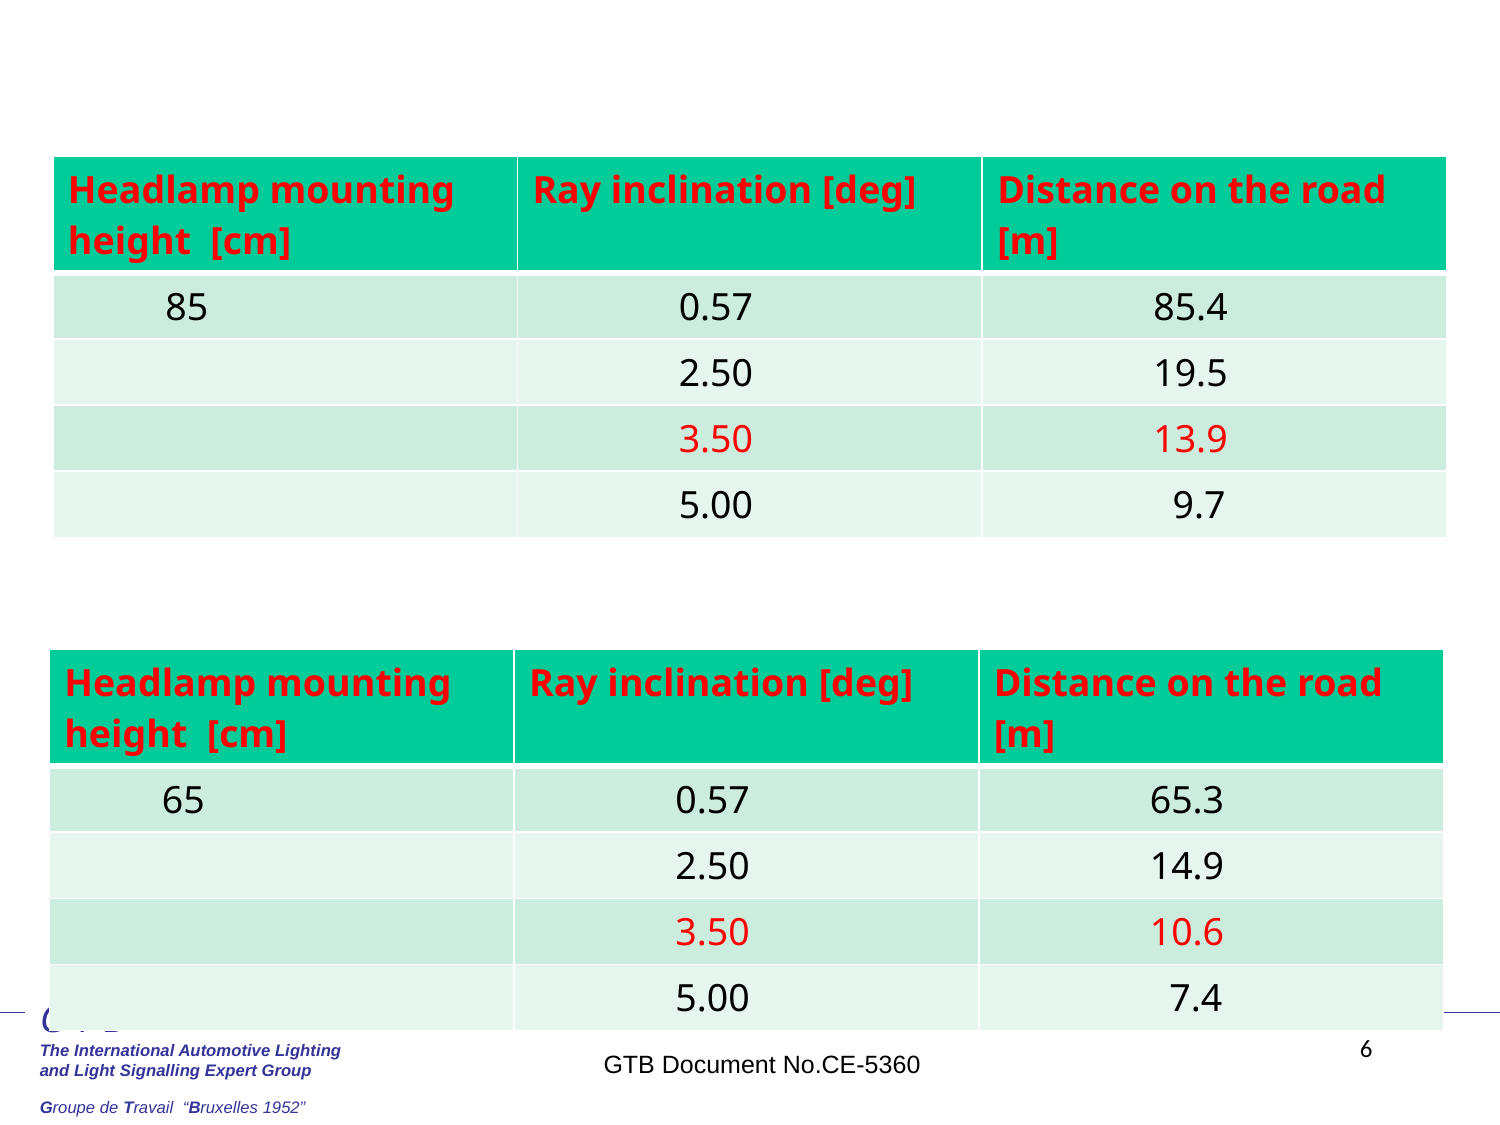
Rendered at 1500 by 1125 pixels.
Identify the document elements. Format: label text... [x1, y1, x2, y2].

table_cell 13.9 [983, 406, 1446, 470]
table_cell 0.57 [515, 769, 978, 831]
table_header Headlamp mounting height [cm] [50, 650, 513, 763]
slide_number 6 [1074, 1024, 1388, 1101]
table_cell 3.50 [515, 899, 978, 964]
table_cell [50, 965, 513, 1030]
table_cell [54, 340, 517, 404]
table_cell 65.3 [980, 769, 1443, 831]
table_cell 14.9 [980, 833, 1443, 898]
table_cell 5.00 [515, 965, 978, 1025]
table_cell 85.4 [983, 276, 1446, 338]
table_cell 65 [50, 769, 513, 831]
table_cell [50, 833, 513, 898]
table_cell 2.50 [515, 833, 978, 898]
table_header Headlamp mounting height [cm] [54, 157, 517, 270]
table_cell 0.57 [518, 276, 981, 338]
table_cell 9.7 [983, 472, 1446, 537]
table_header Distance on the road [m] [980, 650, 1443, 763]
table_cell [50, 899, 513, 964]
table_cell 85 [54, 276, 517, 338]
table_cell [54, 406, 517, 470]
table_cell 5.00 [518, 472, 981, 537]
table_cell 7.4 [980, 965, 1443, 1030]
table_cell 19.5 [983, 340, 1446, 404]
table_header Distance on the road [m] [983, 157, 1446, 270]
table_cell 3.50 [518, 406, 981, 470]
table_cell 10.6 [980, 899, 1443, 964]
text_box GTB Document No.CE-5360 [505, 1025, 1020, 1101]
table_cell [54, 472, 517, 537]
table_header Ray inclination [deg] [515, 650, 978, 763]
table_cell 2.50 [518, 340, 981, 404]
table_header Ray inclination [deg] [518, 157, 981, 270]
